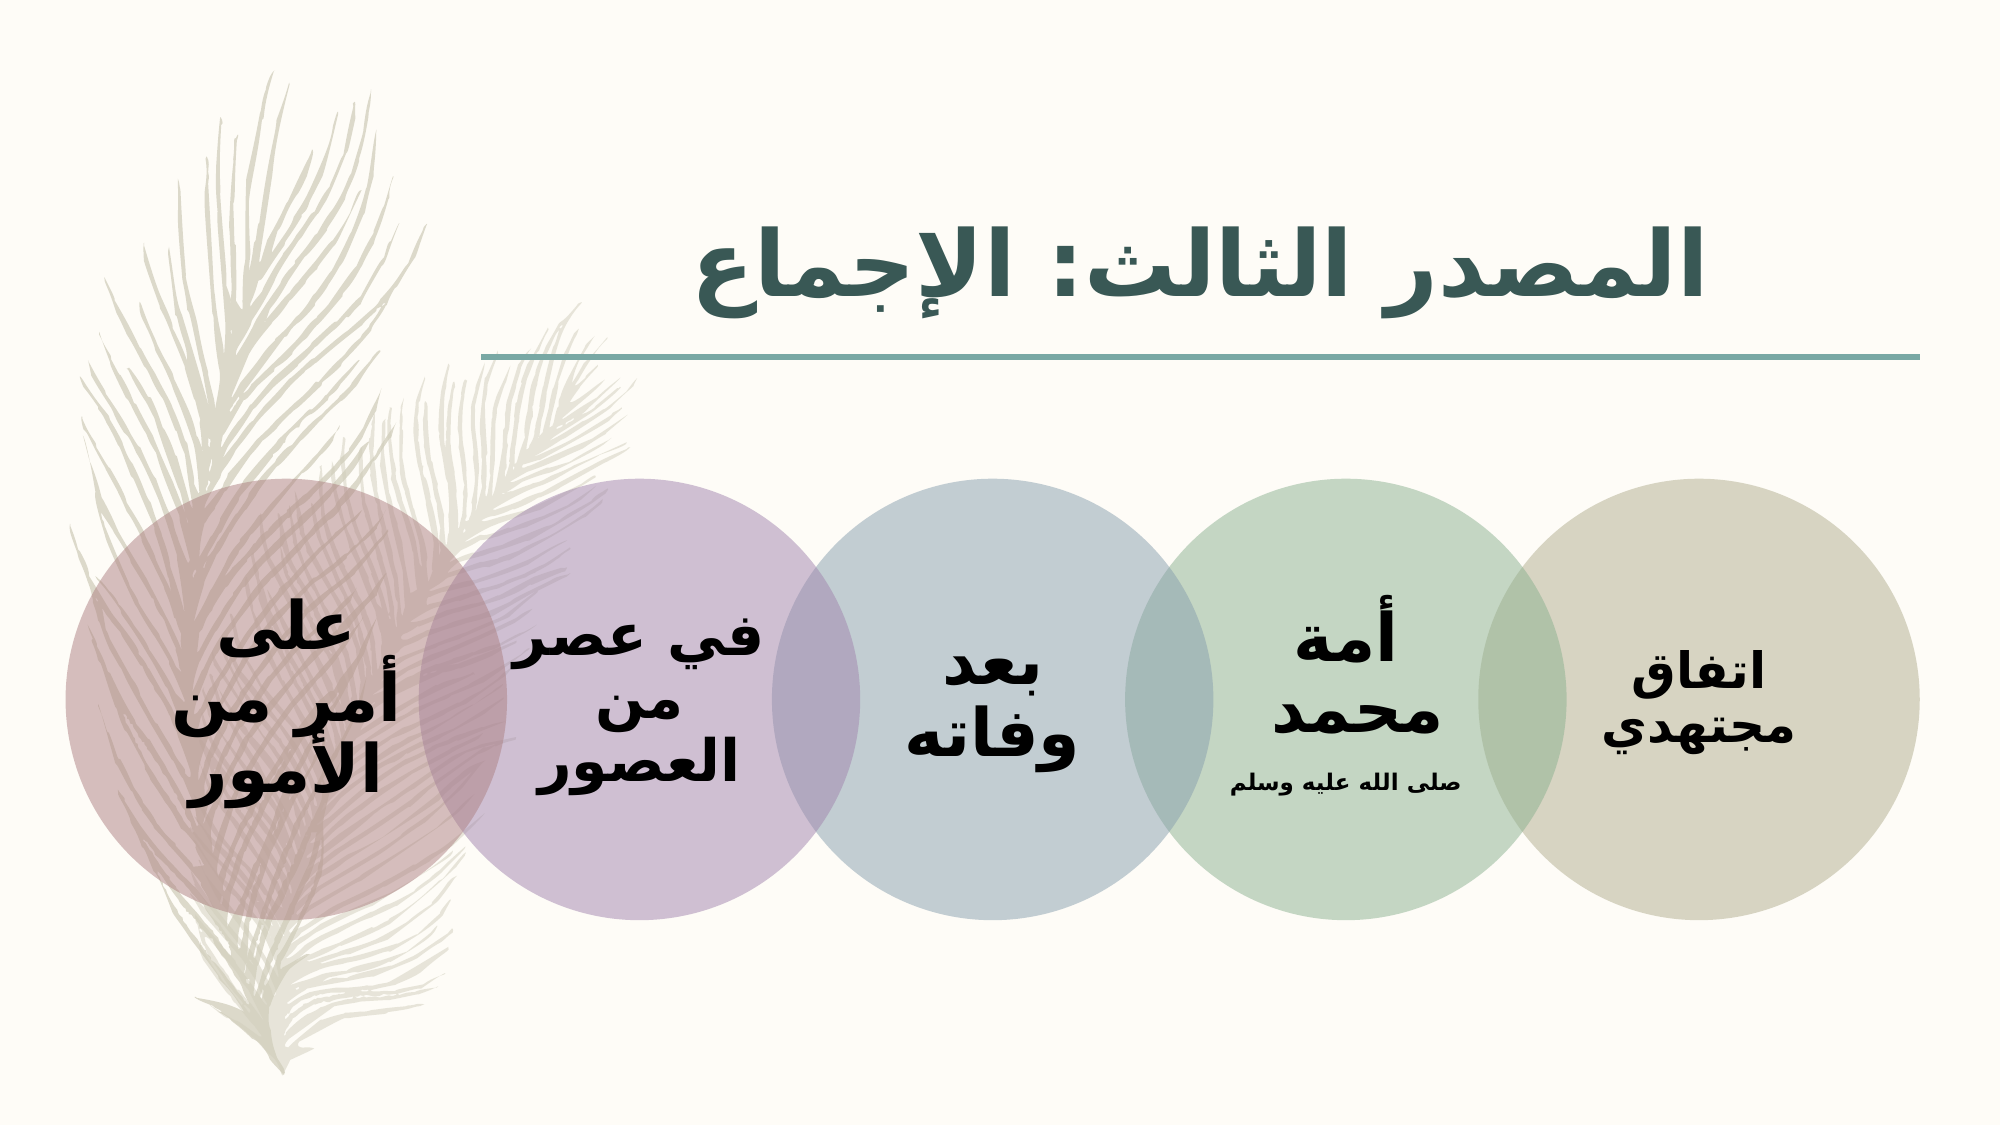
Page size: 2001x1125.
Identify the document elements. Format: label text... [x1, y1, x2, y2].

title المصدر الثالث: الإجماع [481, 93, 1920, 350]
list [65, 399, 1921, 1000]
